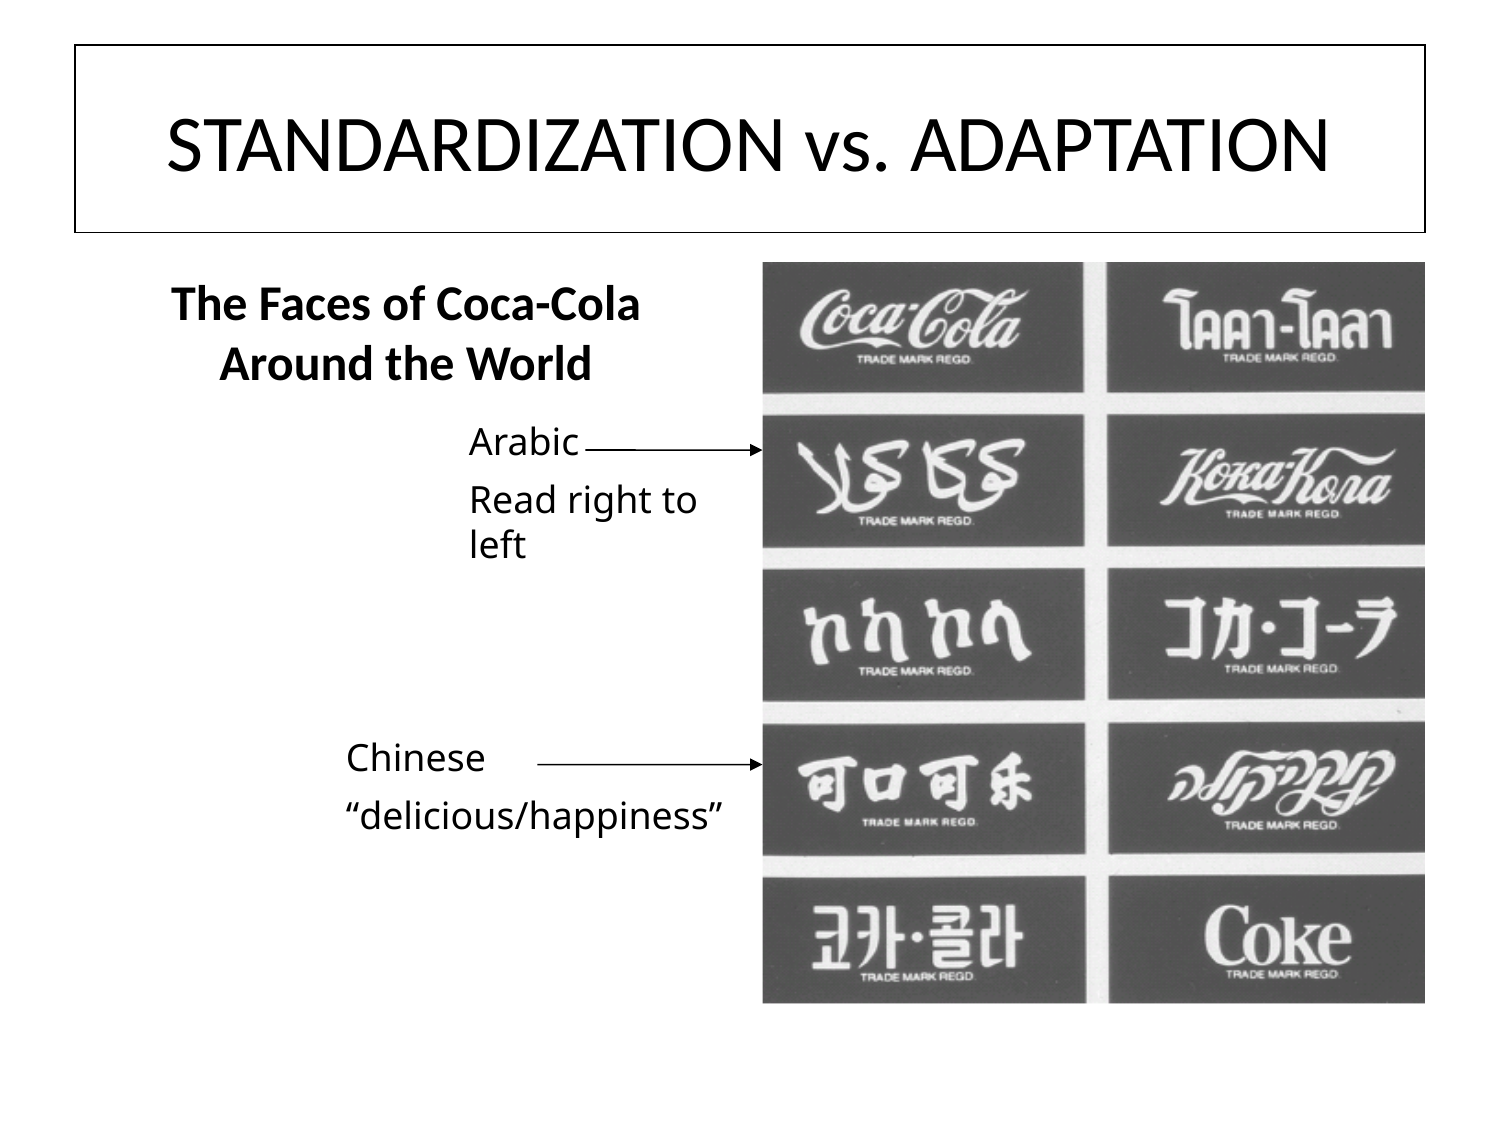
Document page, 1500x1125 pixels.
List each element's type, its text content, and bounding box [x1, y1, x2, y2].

title STANDARDIZATION vs. ADAPTATION [74, 44, 1426, 233]
list The Faces of Coca-Cola Around the World [74, 262, 738, 1006]
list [762, 262, 1426, 1006]
text_box [585, 443, 757, 457]
text_box Arabic Read right to left [454, 410, 757, 574]
text_box Chinese “delicious/happiness” [331, 727, 757, 845]
text_box [537, 758, 757, 771]
